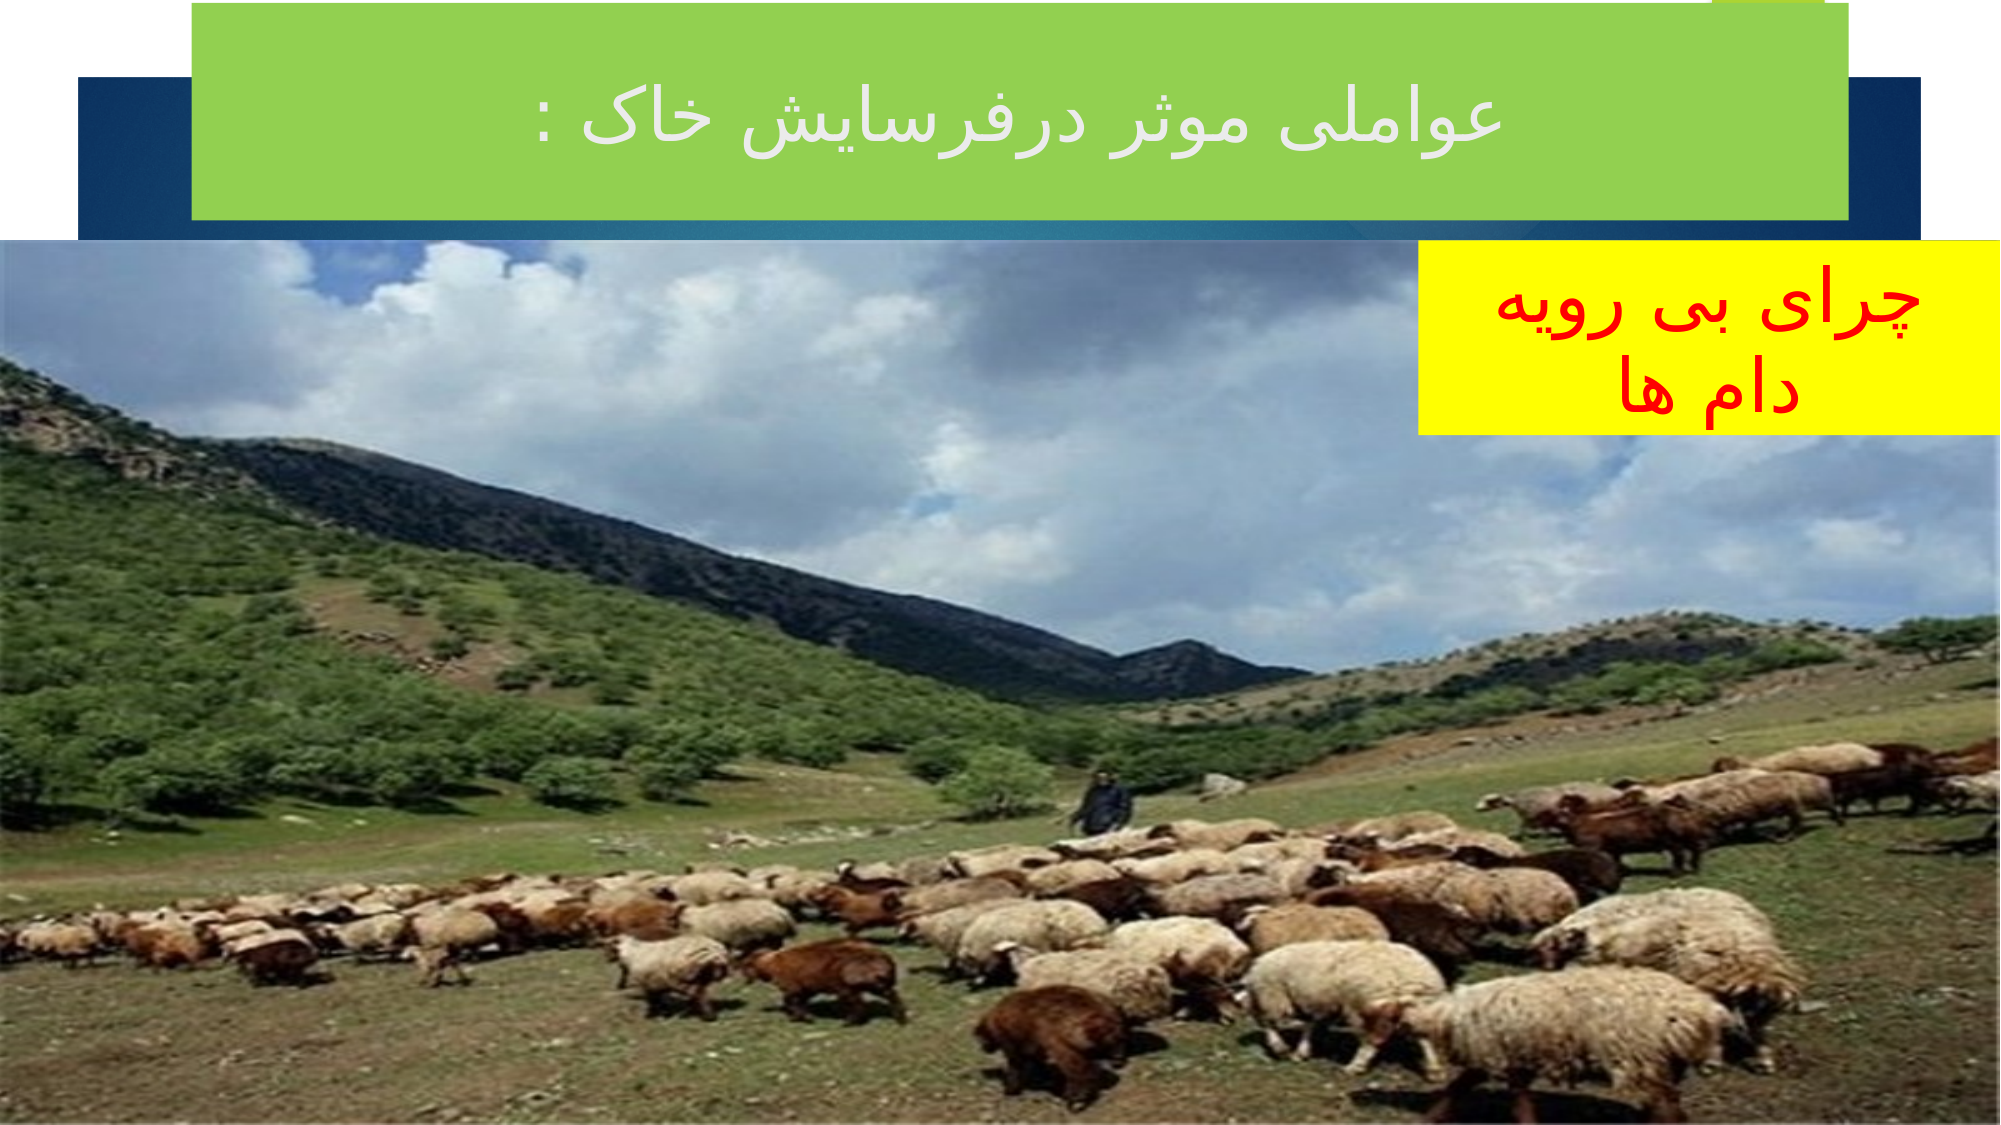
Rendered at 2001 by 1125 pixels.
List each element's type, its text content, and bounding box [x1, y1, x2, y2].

title عواملی موثر درفرسایش خاک : [191, 2, 1849, 221]
picture [0, 240, 2000, 1125]
